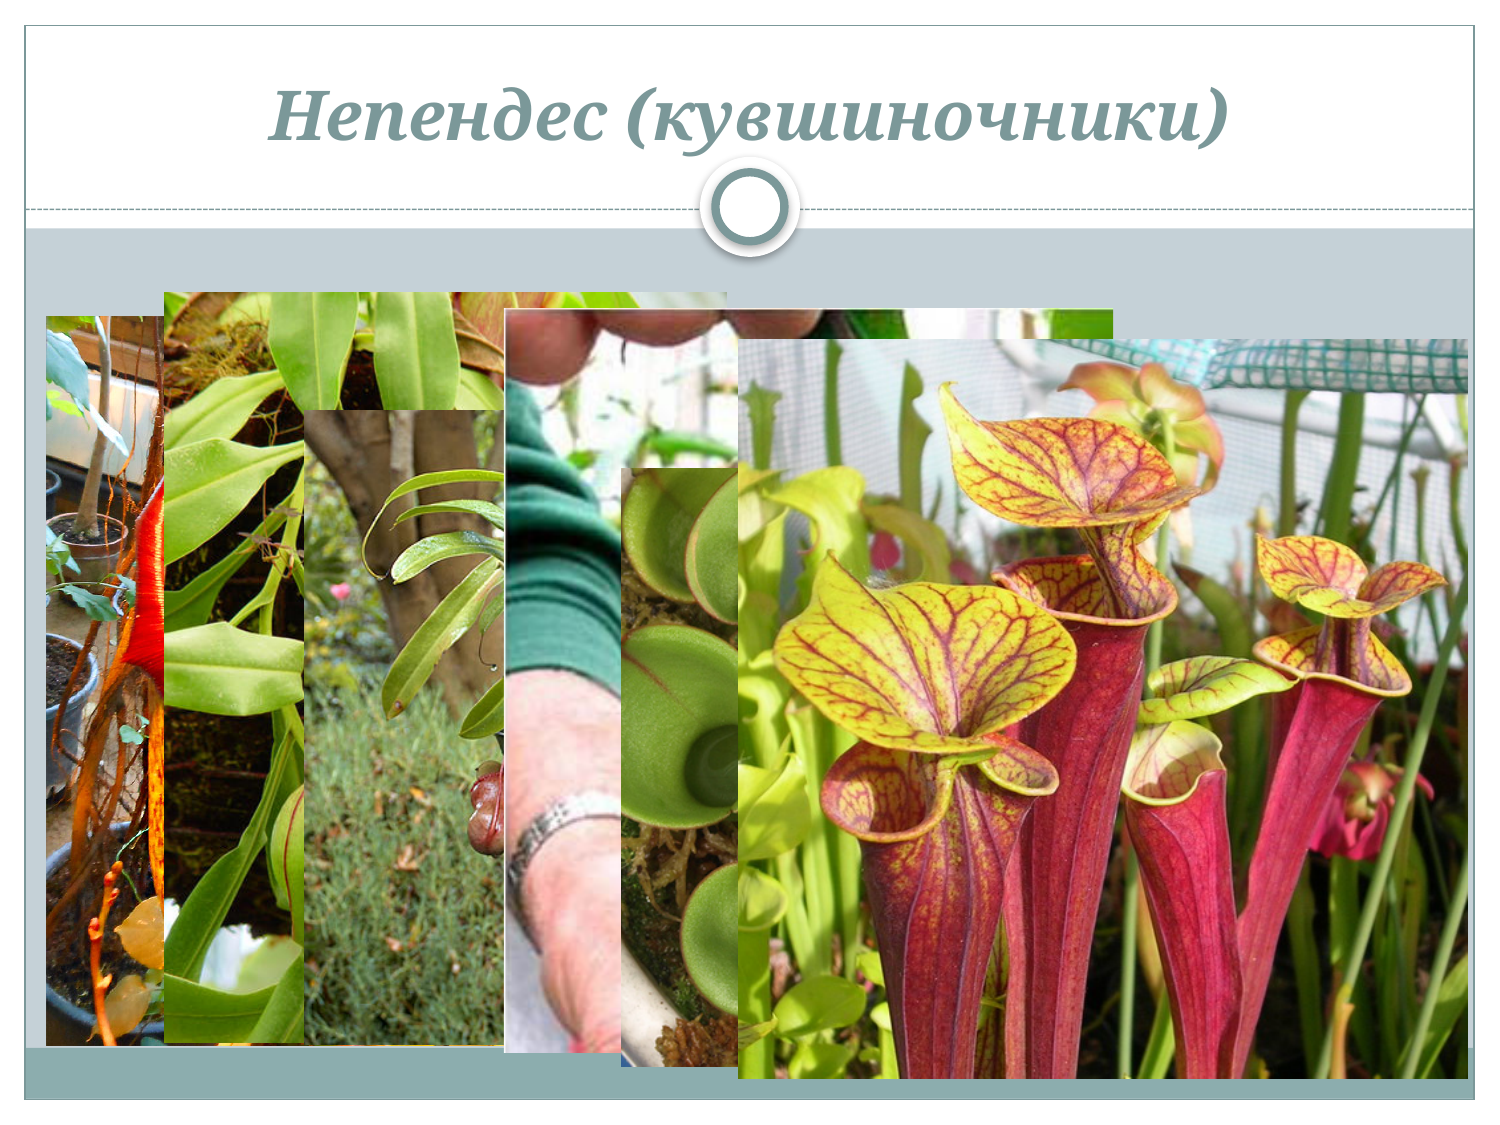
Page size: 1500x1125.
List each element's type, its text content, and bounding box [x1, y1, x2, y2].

picture [46, 292, 1468, 1079]
title Непендес (кувшиночники) [49, 37, 1450, 162]
